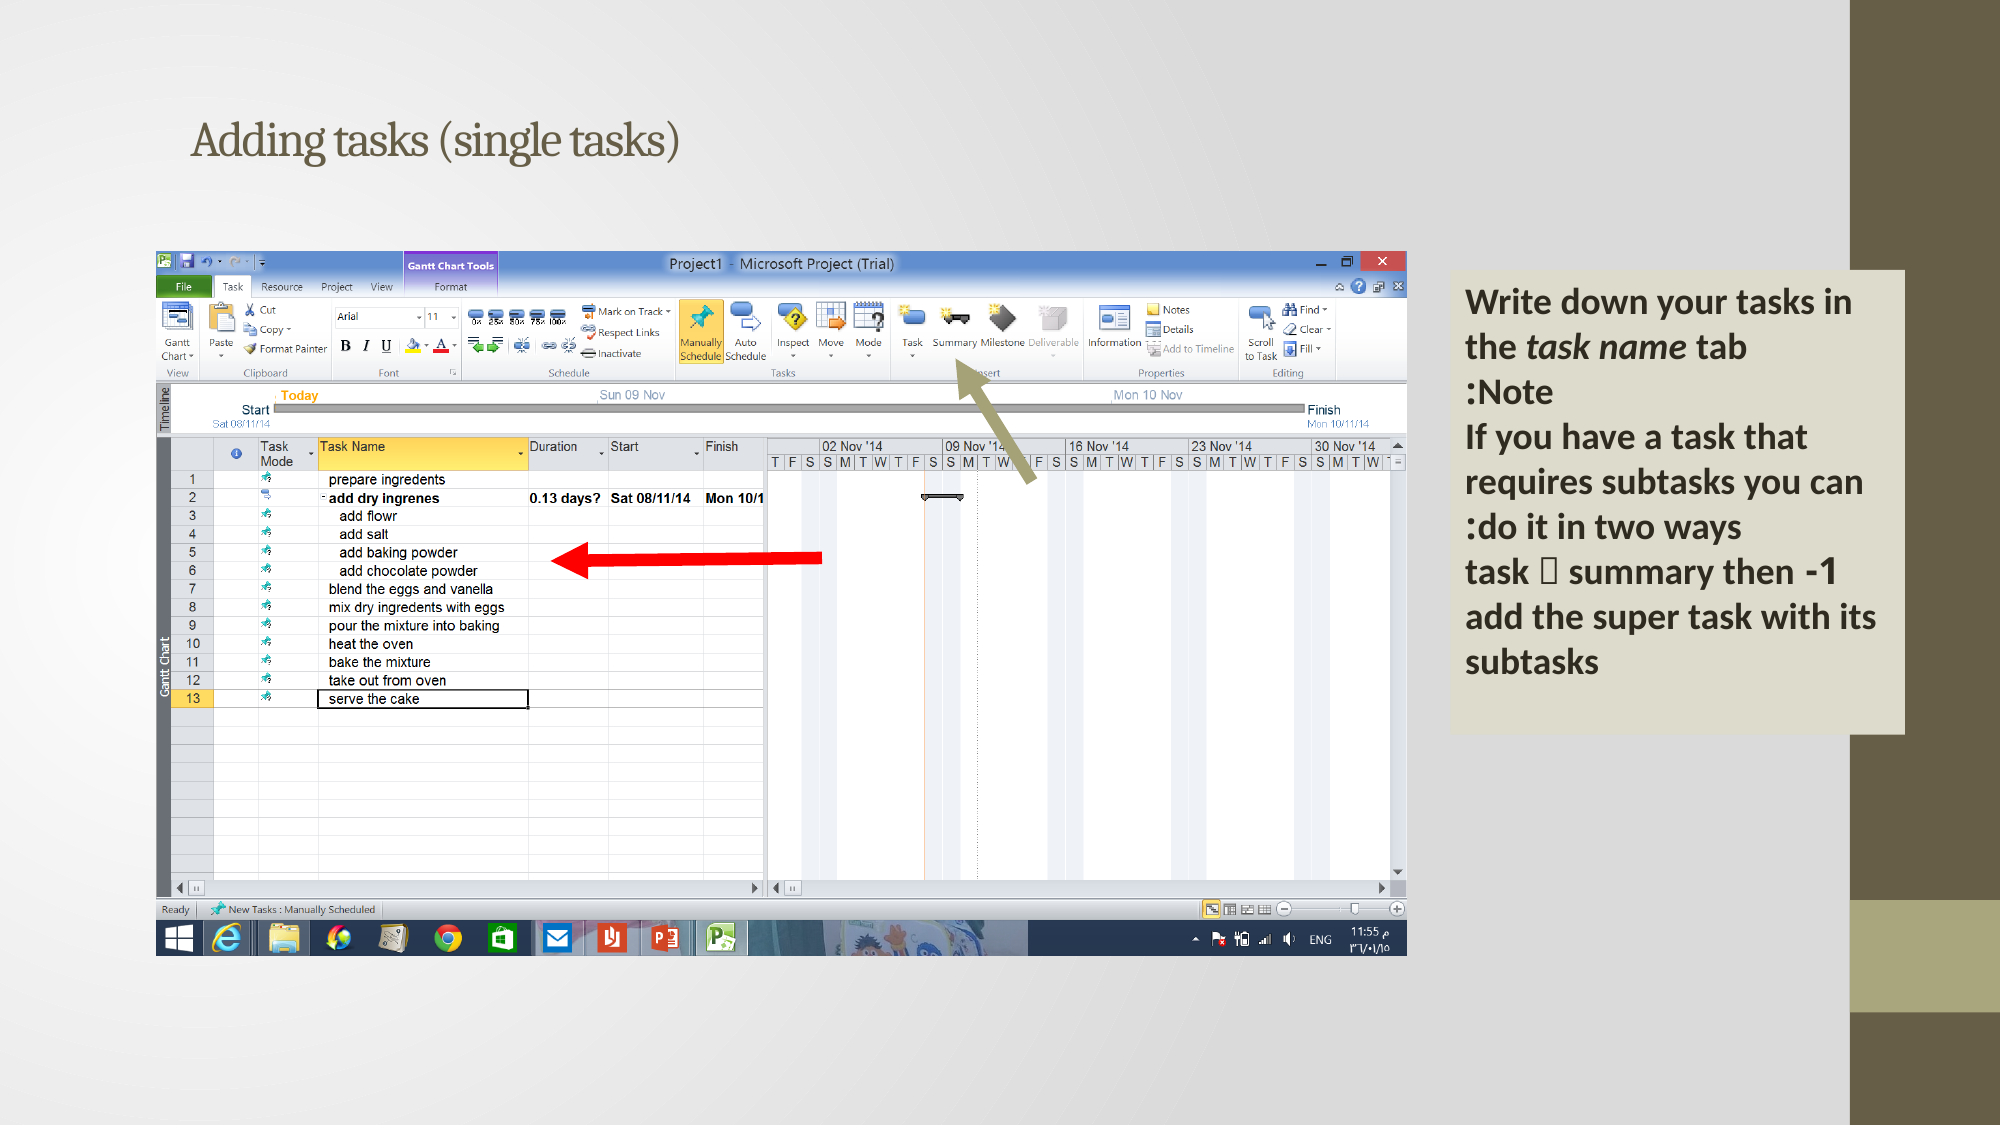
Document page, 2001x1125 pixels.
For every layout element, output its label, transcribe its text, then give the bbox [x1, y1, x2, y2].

title Adding tasks (single tasks) [175, 79, 1826, 194]
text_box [954, 357, 1033, 483]
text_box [549, 557, 823, 562]
text_box Write down your tasks in the task name tab Note: If you have a task that requires subtasks you can do it in two ways: 1- task  summary then add the super task with its subtasks [1450, 269, 1905, 735]
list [155, 251, 1408, 956]
